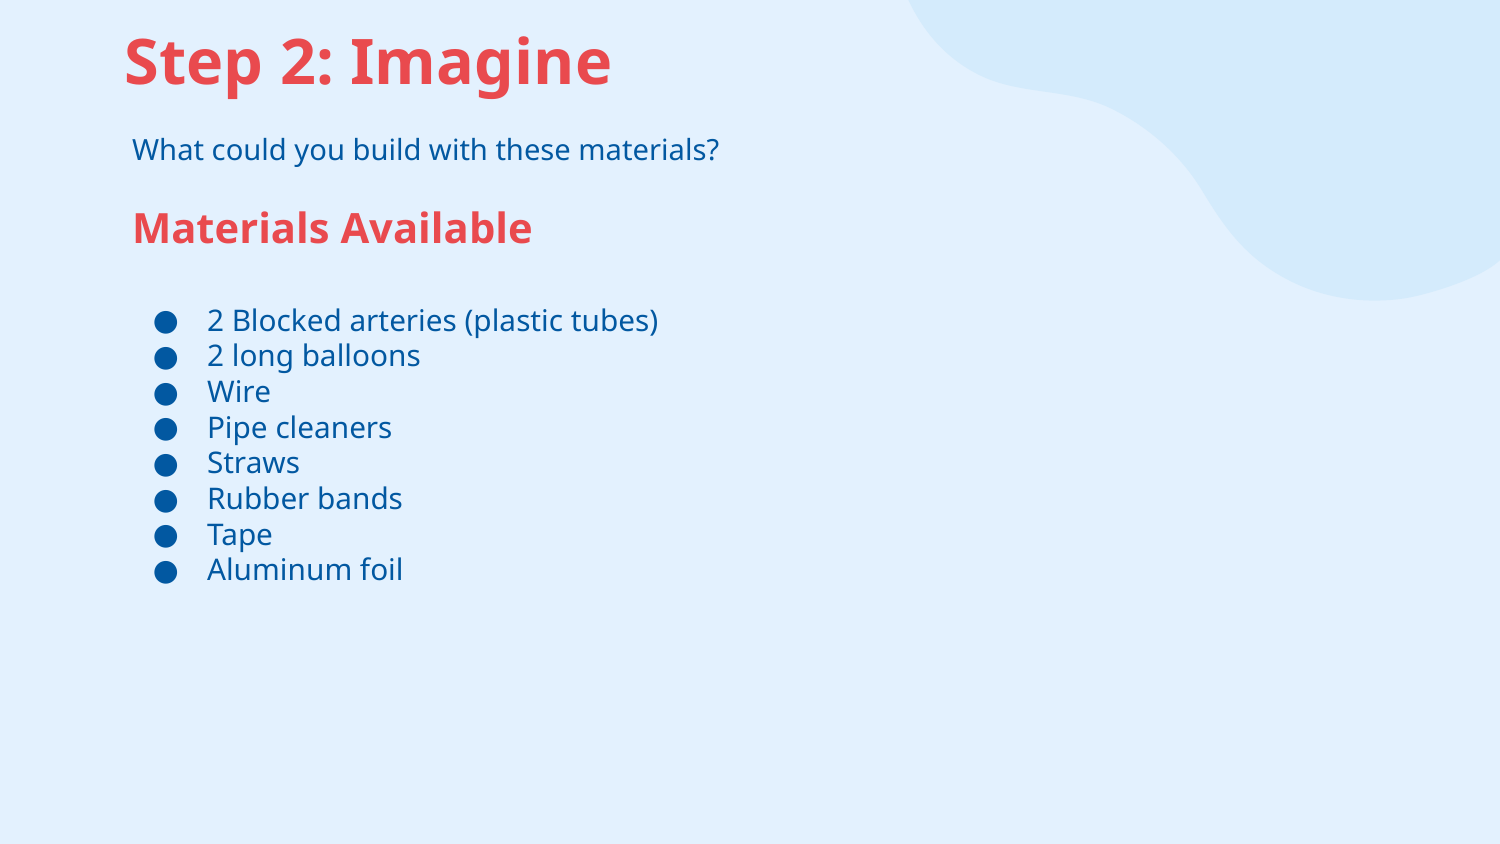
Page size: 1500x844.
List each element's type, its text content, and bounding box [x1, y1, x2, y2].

title Step 2: Imagine [109, 6, 1376, 117]
subtitle What could you build with these materials? Materials Available 2 Blocked arteries (plastic tubes) 2 long balloons Wire Pipe cleaners Straws Rubber bands Tape Aluminum foil [116, 116, 1383, 826]
